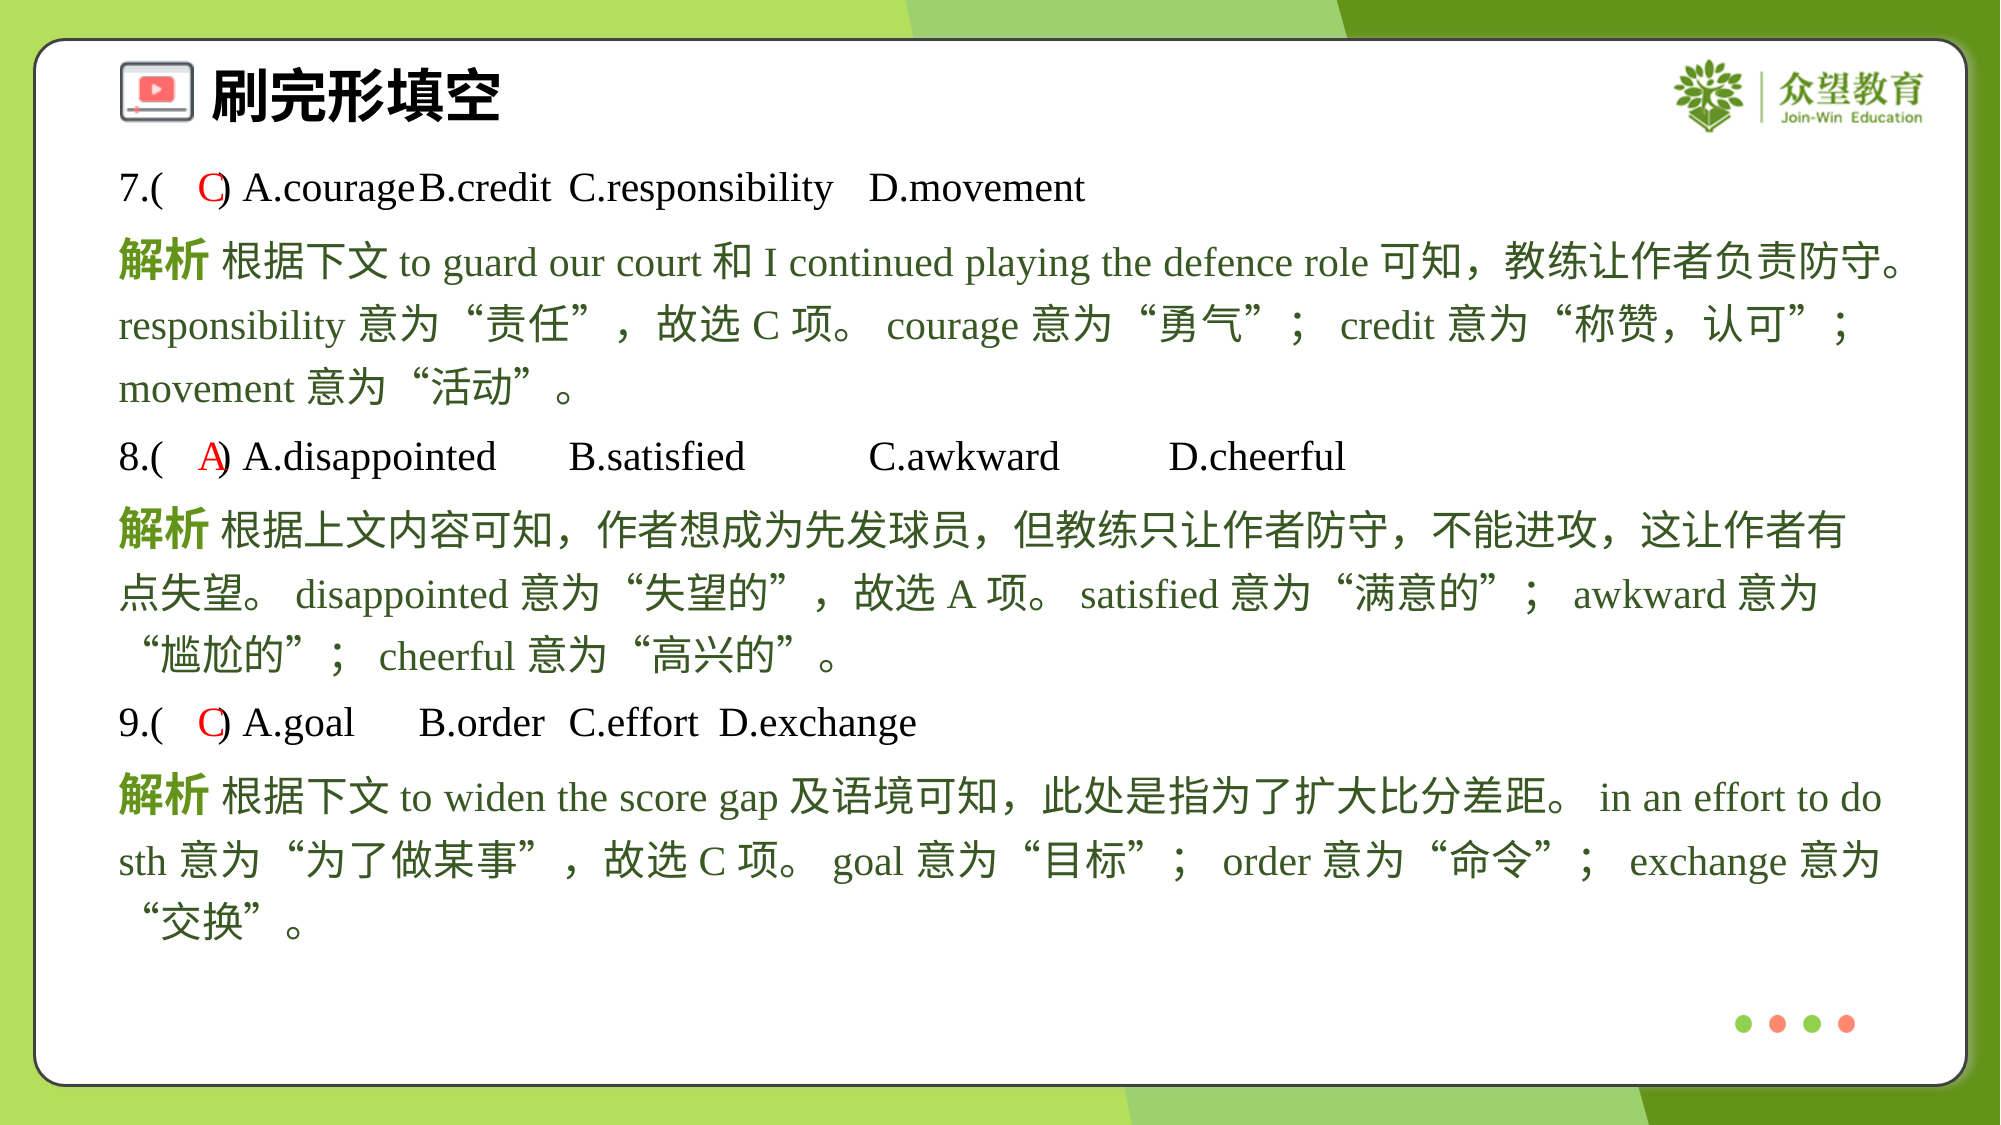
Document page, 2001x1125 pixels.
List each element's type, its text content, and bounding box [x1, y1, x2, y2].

text_box C [182, 146, 241, 210]
text_box 9.( ) A.goal B.order C.effort D.exchange [118, 682, 182, 745]
text_box 7.( ) A.courage B.credit C.responsibility D.movement [241, 146, 1883, 210]
text_box 解析 根据下文to guard our court和I continued playing the defence role可知，教练让作者负责防守。responsibility意为“责任”，故选C项。courage意为“勇气”；credit意为“称赞，认可”；movement意为“活动”。 [118, 216, 1883, 411]
text_box 8.( ) A.disappointed B.satisfied C.awkward D.cheerful [118, 415, 182, 479]
text_box 8.( ) A.disappointed B.satisfied C.awkward D.cheerful [243, 415, 1883, 479]
text_box 7.( ) A.courage B.credit C.responsibility D.movement [118, 146, 182, 210]
text_box 解析 根据上文内容可知，作者想成为先发球员，但教练只让作者防守，不能进攻，这让作者有点失望。disappointed意为“失望的”，故选A项。satisfied意为“满意的”；awkward意为“尴尬的”；cheerful意为“高兴的”。 [118, 485, 1883, 680]
text_box A [182, 415, 243, 479]
text_box 9.( ) A.goal B.order C.effort D.exchange [241, 682, 1883, 745]
text_box 解析 根据下文to widen the score gap及语境可知，此处是指为了扩大比分差距。in an effort to do sth意为“为了做某事”，故选C项。goal意为“目标”；order意为“命令”；exchange意为“交换”。 [118, 752, 1883, 884]
text_box C [182, 682, 241, 745]
picture [0, 0, 2000, 1125]
